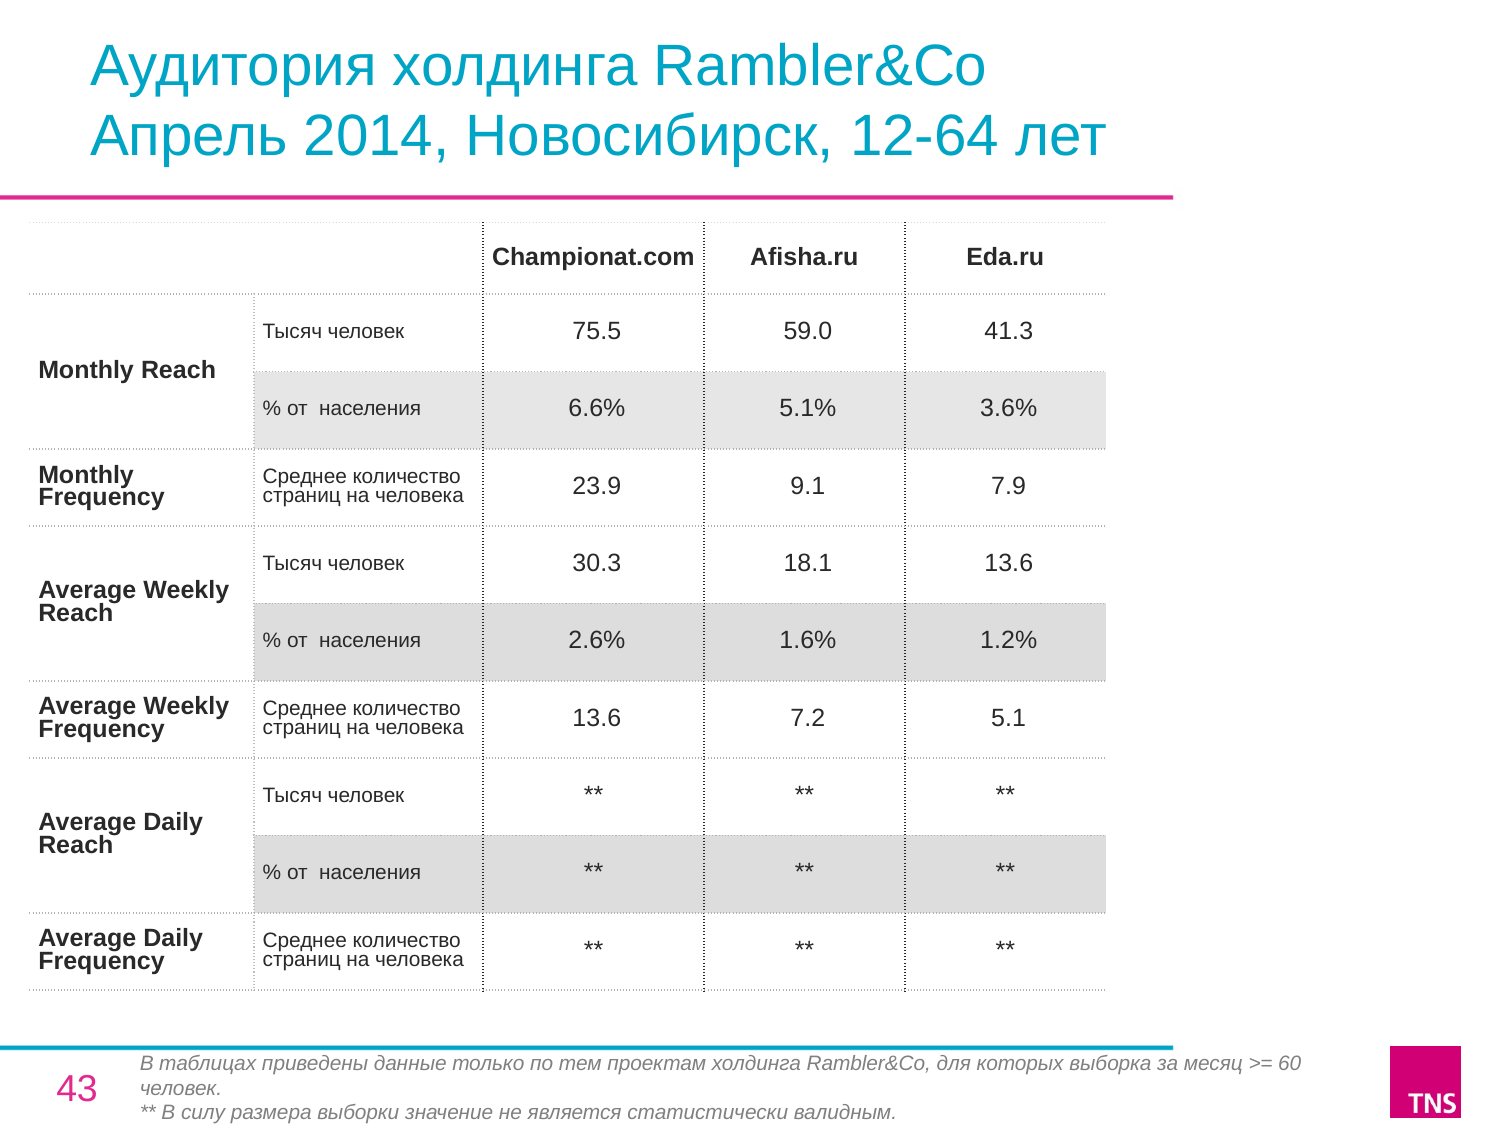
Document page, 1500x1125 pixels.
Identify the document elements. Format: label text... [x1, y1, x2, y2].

table_cell 30.3 [483, 526, 704, 603]
table_cell % от населения [254, 372, 483, 449]
table_cell % от населения [254, 603, 483, 681]
table_cell Average Daily Frequency [29, 913, 254, 990]
table_cell Среднее количество страниц на человека [254, 681, 483, 758]
table_cell 23.9 [483, 449, 704, 526]
table_cell ** [704, 758, 905, 835]
table_cell 1.2% [905, 603, 1106, 681]
table_cell 6.6% [483, 372, 704, 449]
table_cell 13.6 [483, 681, 704, 758]
table_cell 59.0 [704, 294, 905, 372]
table_cell Monthly Frequency [29, 449, 254, 526]
table_cell % от населения [254, 835, 483, 913]
table_cell Average Weekly Frequency [29, 681, 254, 758]
table_cell Average Daily Reach [29, 758, 254, 913]
table_header Eda.ru [905, 223, 1106, 294]
table_cell ** [704, 913, 905, 990]
table_cell 9.1 [704, 449, 905, 526]
table_cell 41.3 [905, 294, 1106, 372]
table_cell ** [905, 913, 1106, 990]
table_cell ** [483, 835, 704, 913]
table_cell 5.1 [905, 681, 1106, 758]
table_cell Среднее количество страниц на человека [254, 913, 483, 990]
table_cell 1.6% [704, 603, 905, 681]
table_cell 5.1% [704, 372, 905, 449]
table_cell 75.5 [483, 294, 704, 372]
picture [0, 0, 1500, 1125]
table_cell ** [483, 758, 704, 835]
table_cell 3.6% [905, 372, 1106, 449]
table_cell Тысяч человек [254, 294, 483, 372]
table_cell 7.2 [704, 681, 905, 758]
table_cell 13.6 [905, 526, 1106, 603]
table_cell Тысяч человек [254, 758, 483, 835]
text_box В таблицах приведены данные только по тем проектам холдинга Rambler&Co, для которых выборка за месяц >= 60 человек. ** В силу размера выборки значение не является статистически валидным. [125, 1041, 1388, 1125]
table_cell Average Weekly Reach [29, 526, 254, 681]
table_cell Тысяч человек [254, 526, 483, 603]
table_cell ** [483, 913, 704, 990]
slide_number 43 [40, 1055, 125, 1125]
table_cell 2.6% [483, 603, 704, 681]
table_cell ** [704, 835, 905, 913]
table_header Championat.com [483, 223, 704, 294]
table_header Afisha.ru [704, 223, 905, 294]
table_cell ** [905, 758, 1106, 835]
table_cell ** [905, 835, 1106, 913]
table_cell 18.1 [704, 526, 905, 603]
table_header [29, 223, 483, 294]
table_cell Среднее количество страниц на человека [254, 449, 483, 526]
title Аудитория холдинга Rambler&Co Апрель 2014, Новосибирск, 12-64 лет [74, 8, 1476, 187]
table_cell Monthly Reach [29, 294, 254, 449]
table_cell 7.9 [905, 449, 1106, 526]
